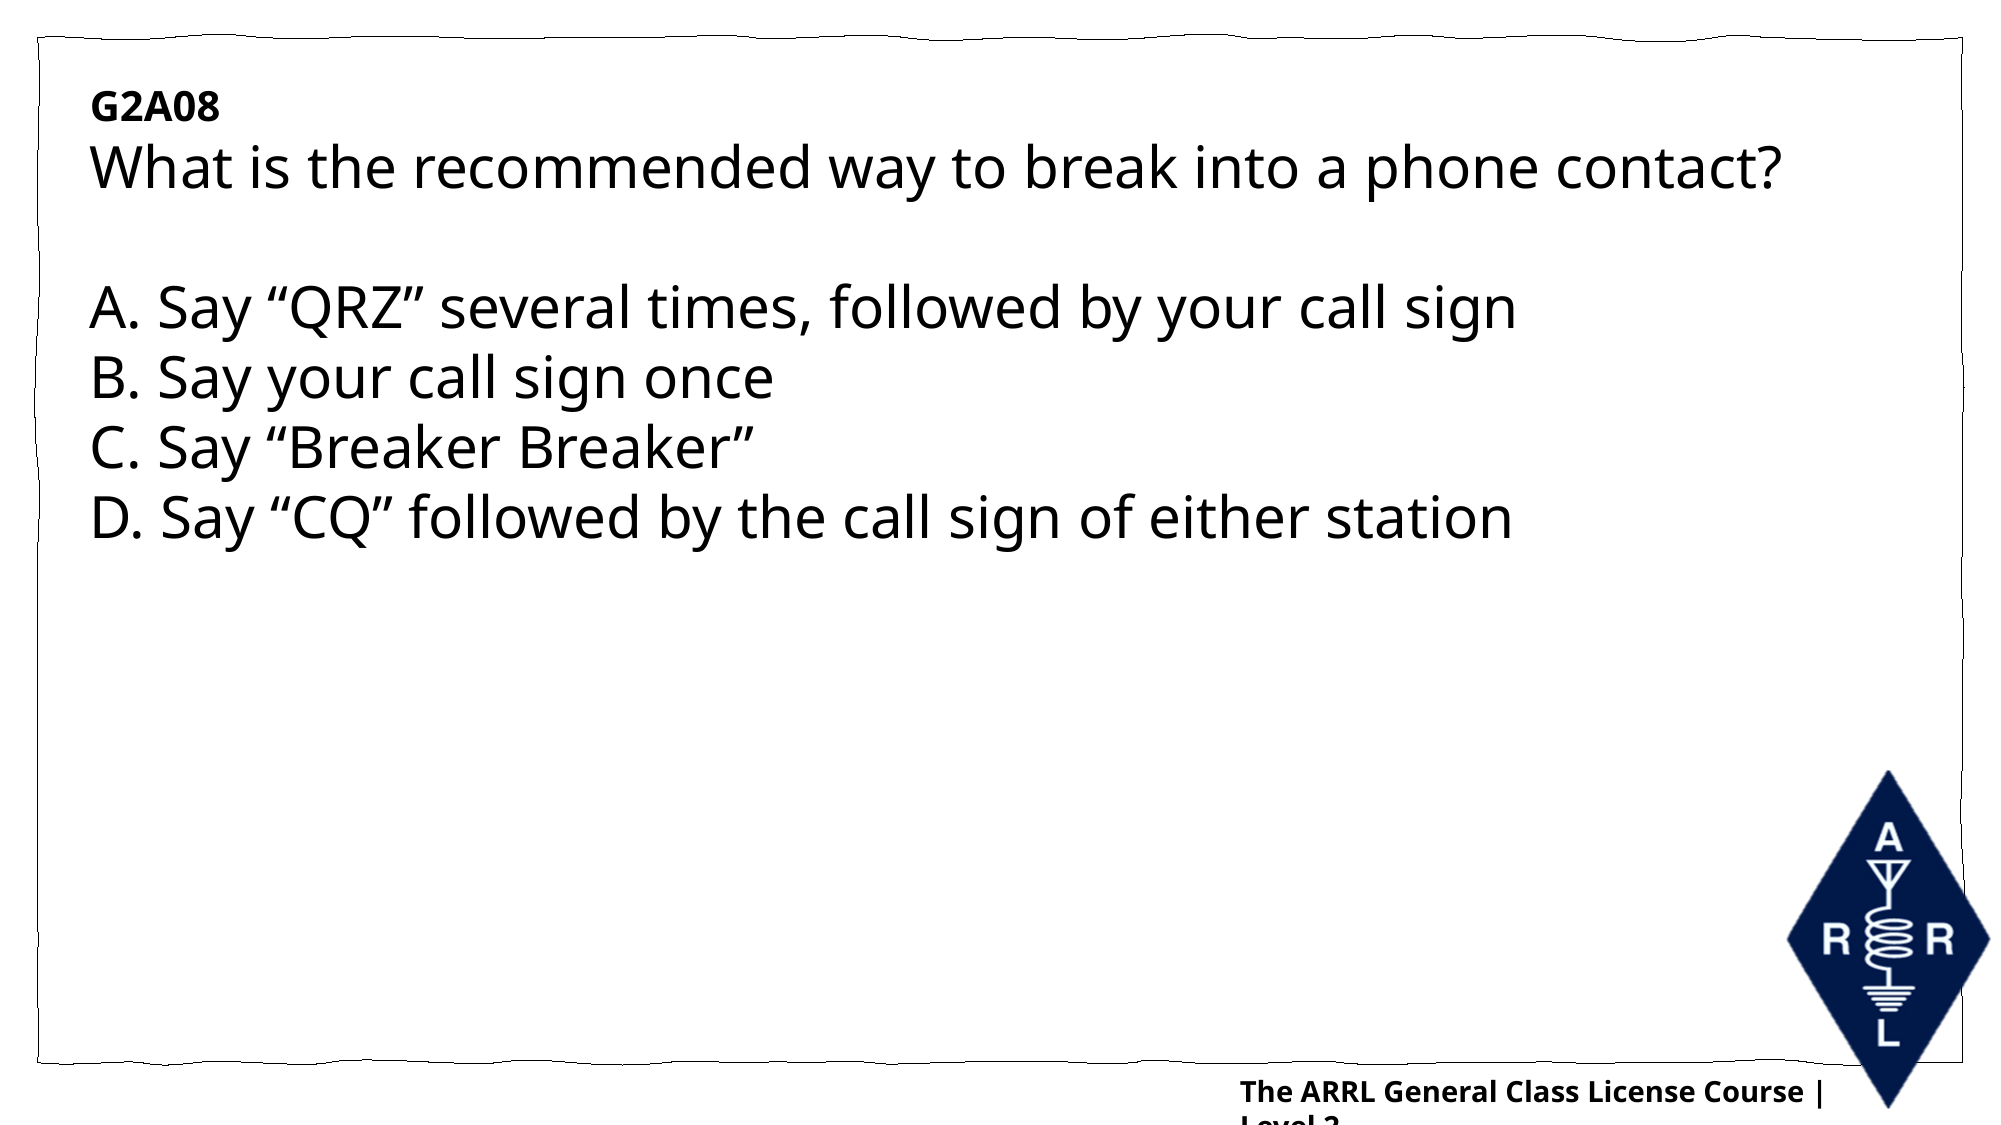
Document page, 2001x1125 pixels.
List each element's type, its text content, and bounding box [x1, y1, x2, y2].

text_box G2A08 What is the recommended way to break into a phone contact? A. Say “QRZ” several times, followed by your call sign B. Say your call sign once C. Say “Breaker Breaker” D. Say “CQ” followed by the call sign of either station [75, 72, 1850, 558]
picture [1773, 752, 1999, 1125]
